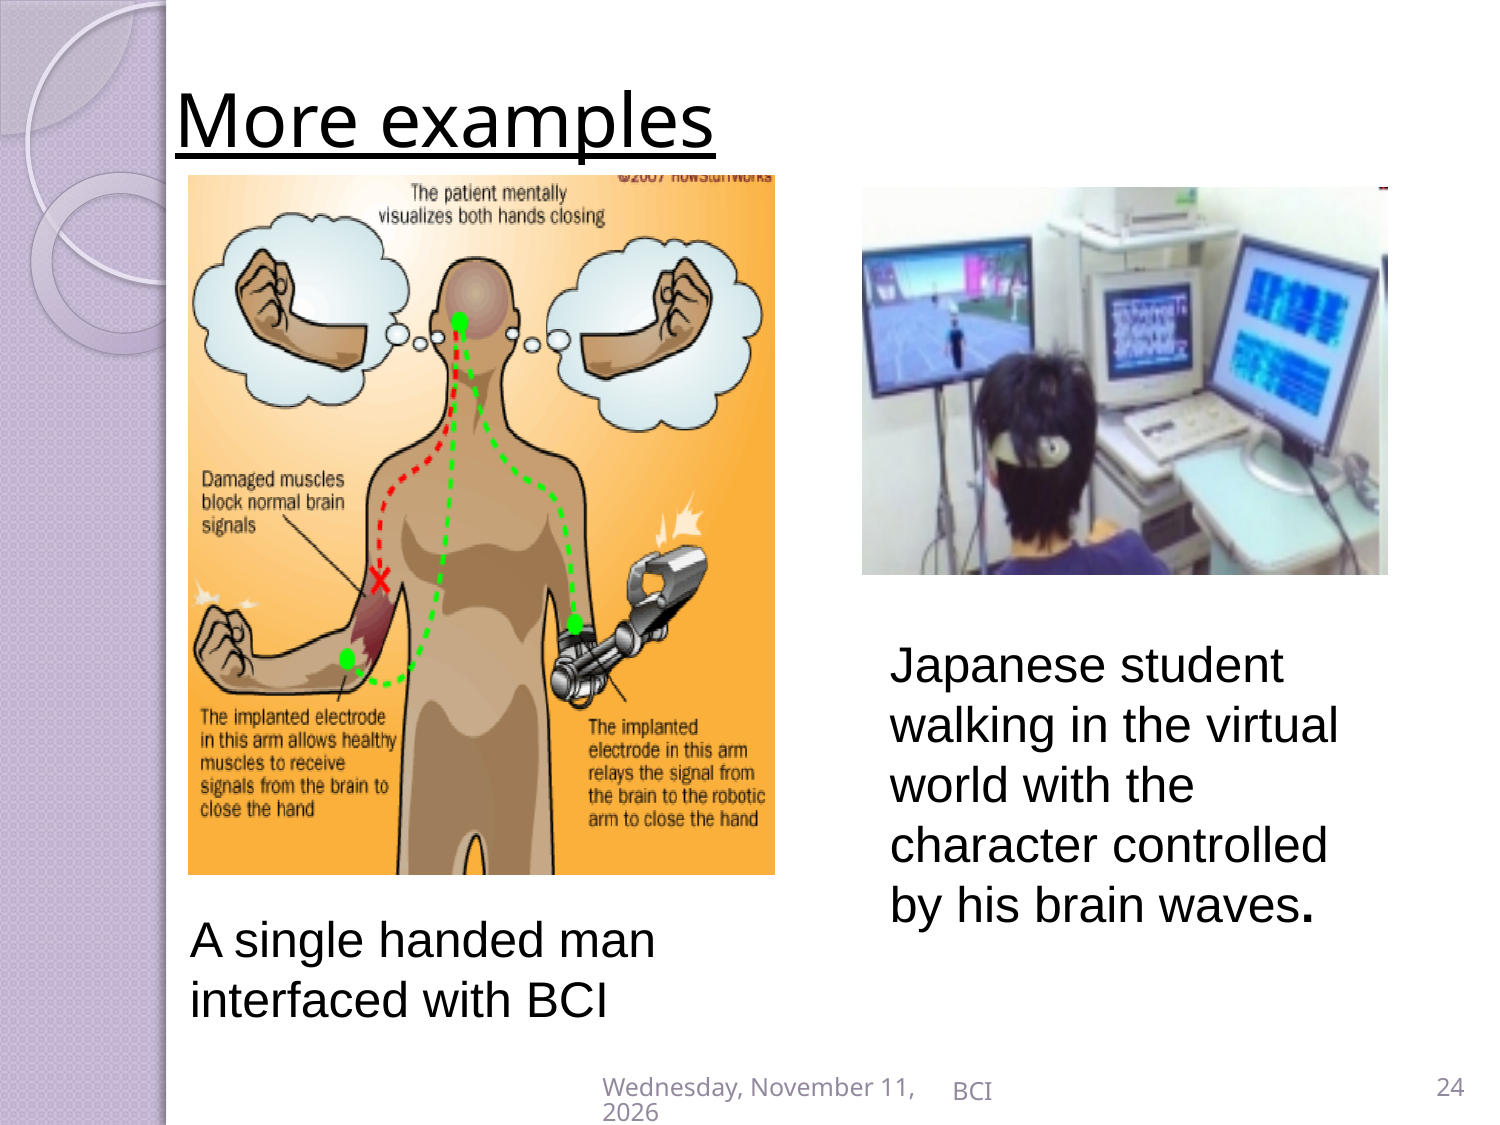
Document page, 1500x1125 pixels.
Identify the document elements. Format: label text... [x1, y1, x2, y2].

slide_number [587, 1034, 937, 1113]
text_box More examples [174, 0, 1500, 163]
footer BCI [937, 1034, 1413, 1113]
picture [187, 174, 776, 876]
picture [862, 187, 1388, 576]
text_box Japanese student walking in the virtual world with the character controlled by his brain waves. [875, 624, 1363, 940]
slide_number 24 [1413, 1034, 1488, 1113]
text_box A single handed man interfaced with BCI [174, 899, 725, 1035]
